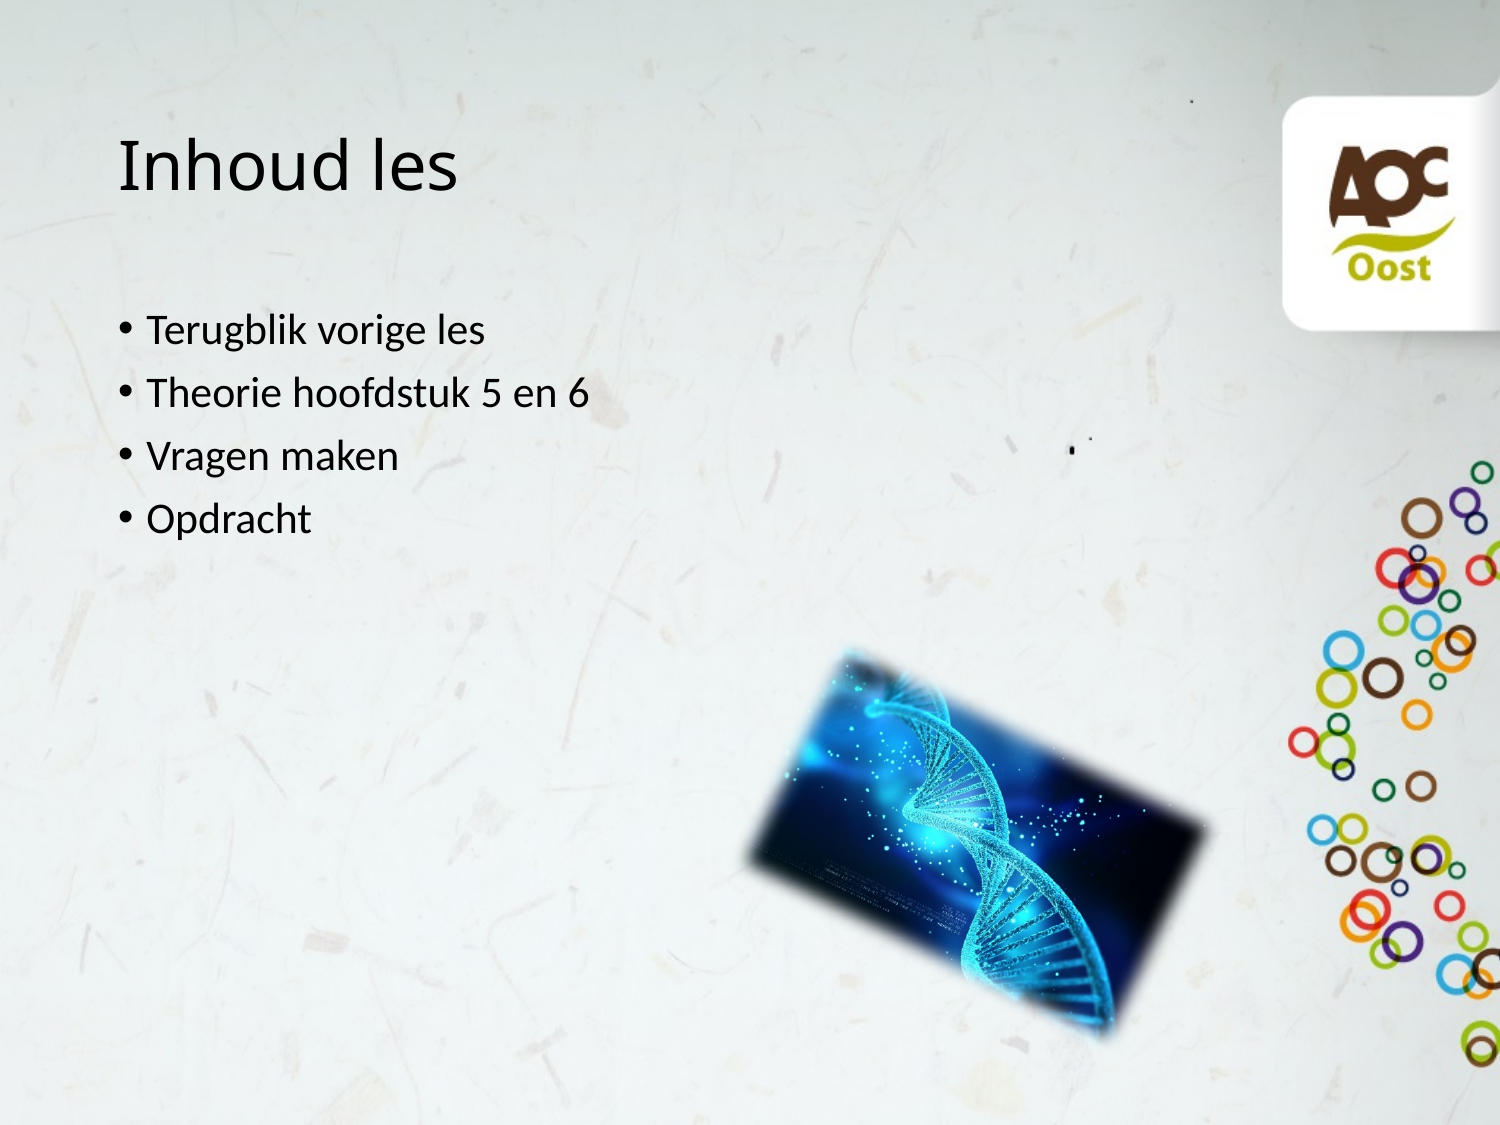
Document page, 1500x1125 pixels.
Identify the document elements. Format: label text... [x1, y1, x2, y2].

picture [0, 0, 1500, 1125]
list Terugblik vorige les Theorie hoofdstuk 5 en 6 Vragen maken Opdracht [103, 299, 1397, 1014]
title Inhoud les [103, 59, 1397, 278]
